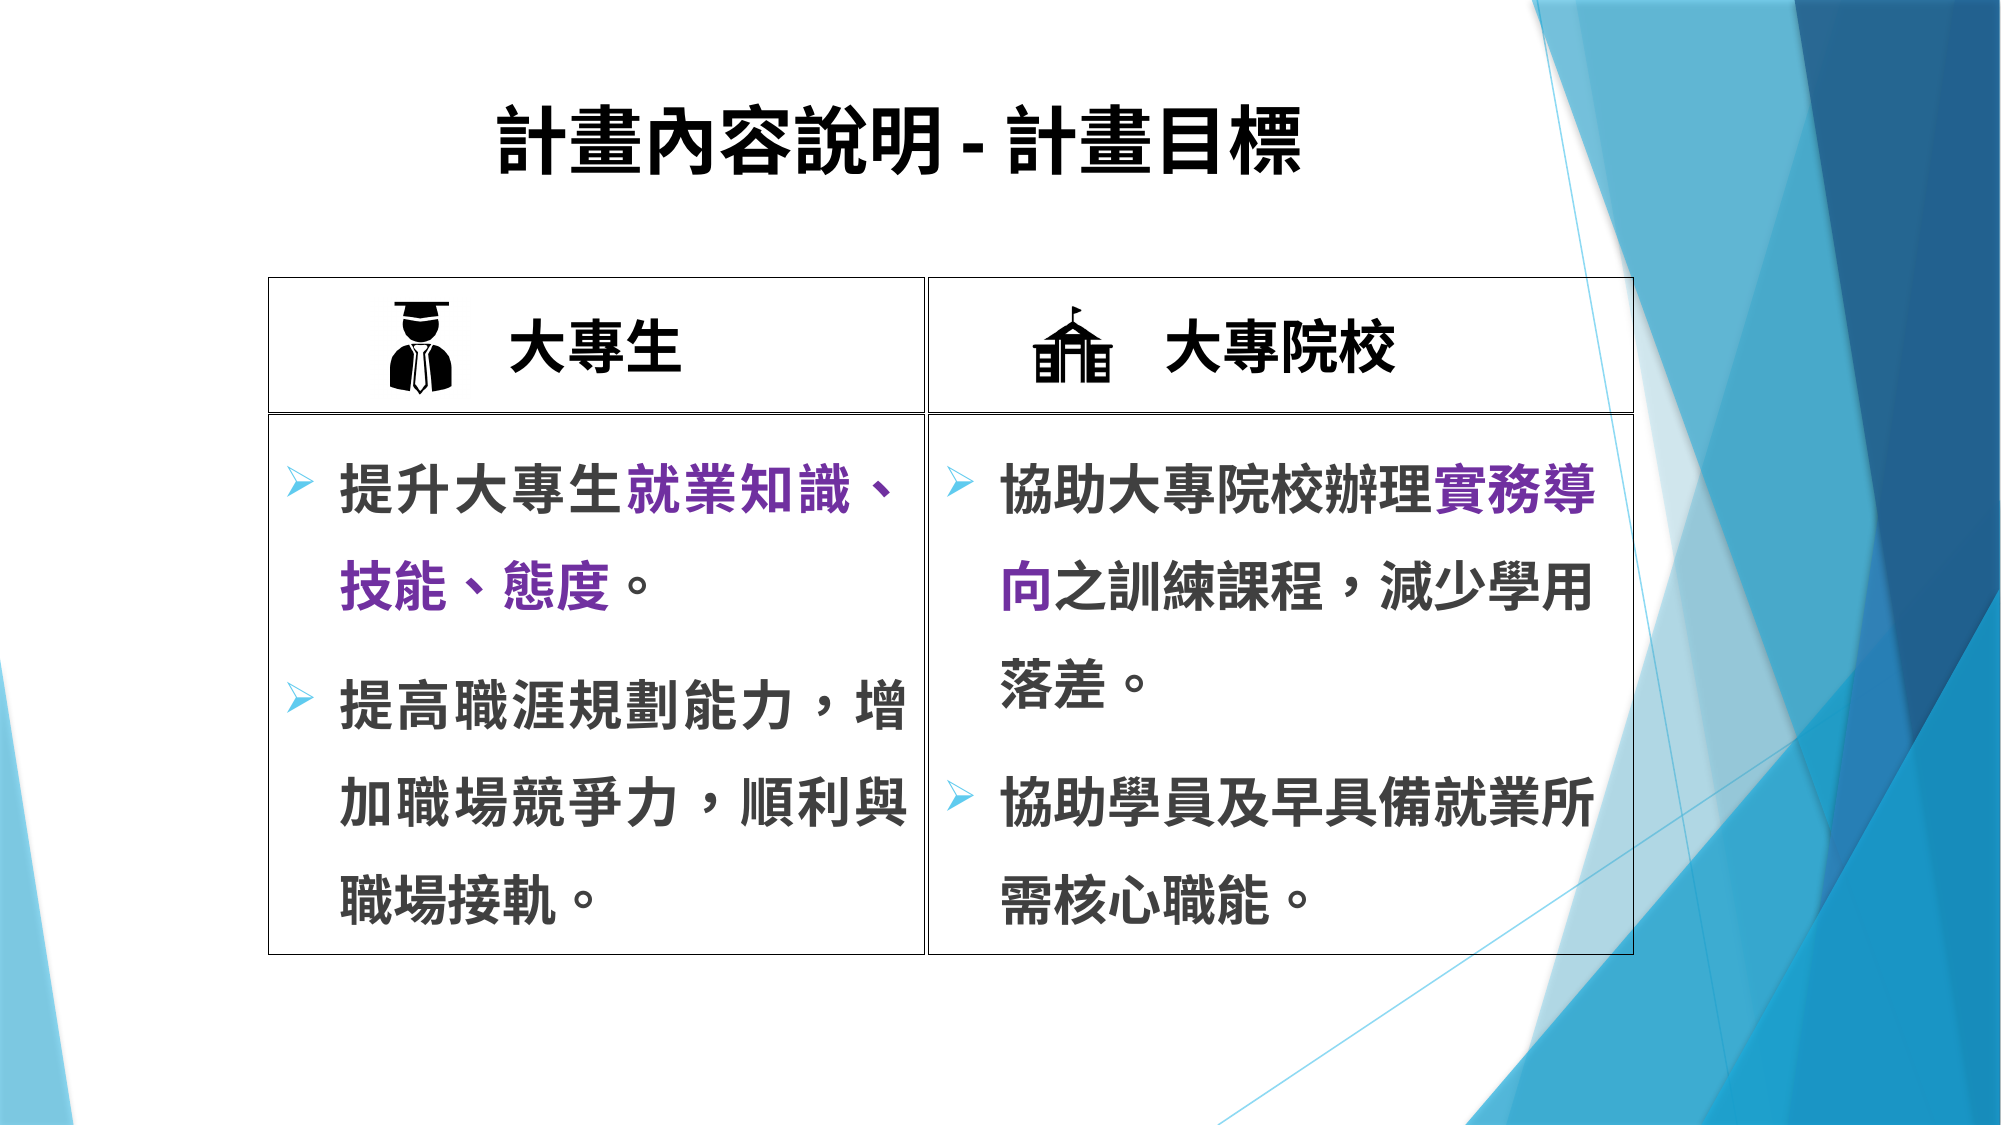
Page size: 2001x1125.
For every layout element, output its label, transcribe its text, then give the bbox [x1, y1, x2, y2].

list 協助大專院校辦理實務導向之訓練課程，減少學用落差。 協助學員及早具備就業所需核心職能。 [928, 414, 1634, 955]
title 計畫內容說明-計畫目標 [193, 81, 1604, 192]
list 大專院校 [928, 277, 1634, 413]
list 提升大專生就業知識、技能、態度。 提高職涯規劃能力，增加職場競爭力，順利與職場接軌。 [268, 414, 925, 955]
picture [1018, 290, 1126, 398]
picture [369, 297, 472, 399]
list 大專生 [268, 277, 925, 413]
